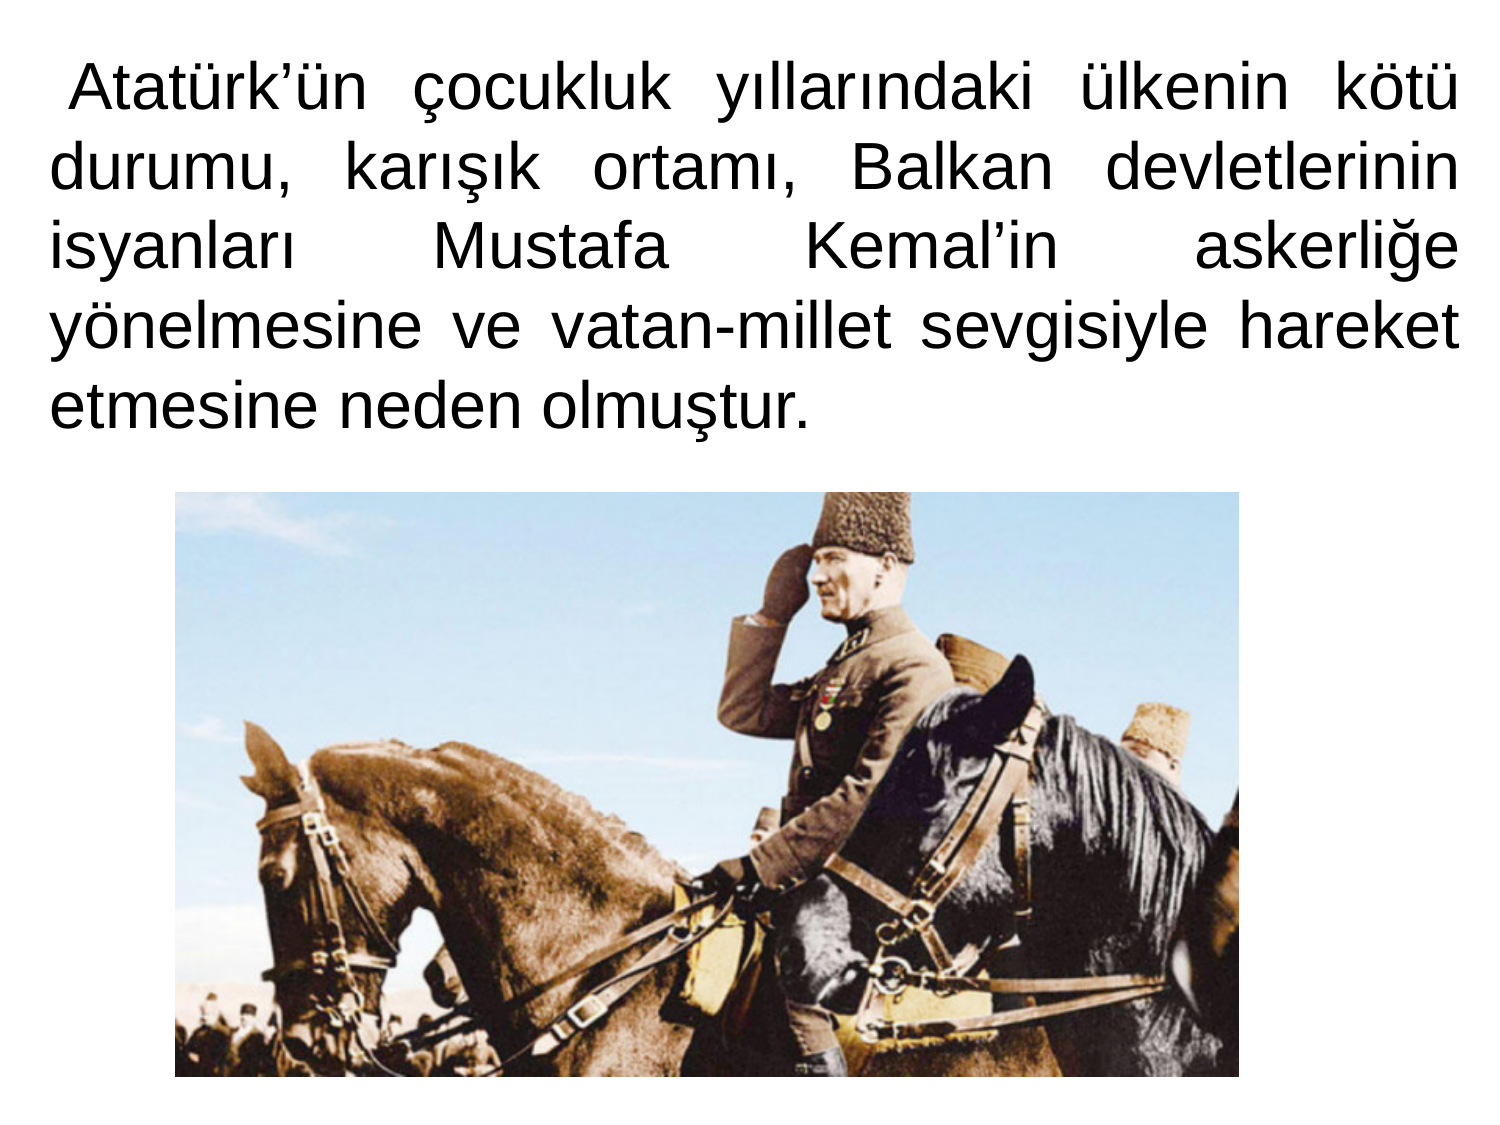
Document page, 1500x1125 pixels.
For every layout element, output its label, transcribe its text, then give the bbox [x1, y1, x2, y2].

text_box Atatürk’ün çocukluk yıllarındaki ülkenin kötü durumu, karışık ortamı, Balkan devletlerinin isyanları Mustafa Kemal’in askerliğe yönelmesine ve vatan-millet sevgisiyle hareket etmesine neden olmuştur. [35, 35, 1477, 495]
picture [175, 491, 1239, 1077]
